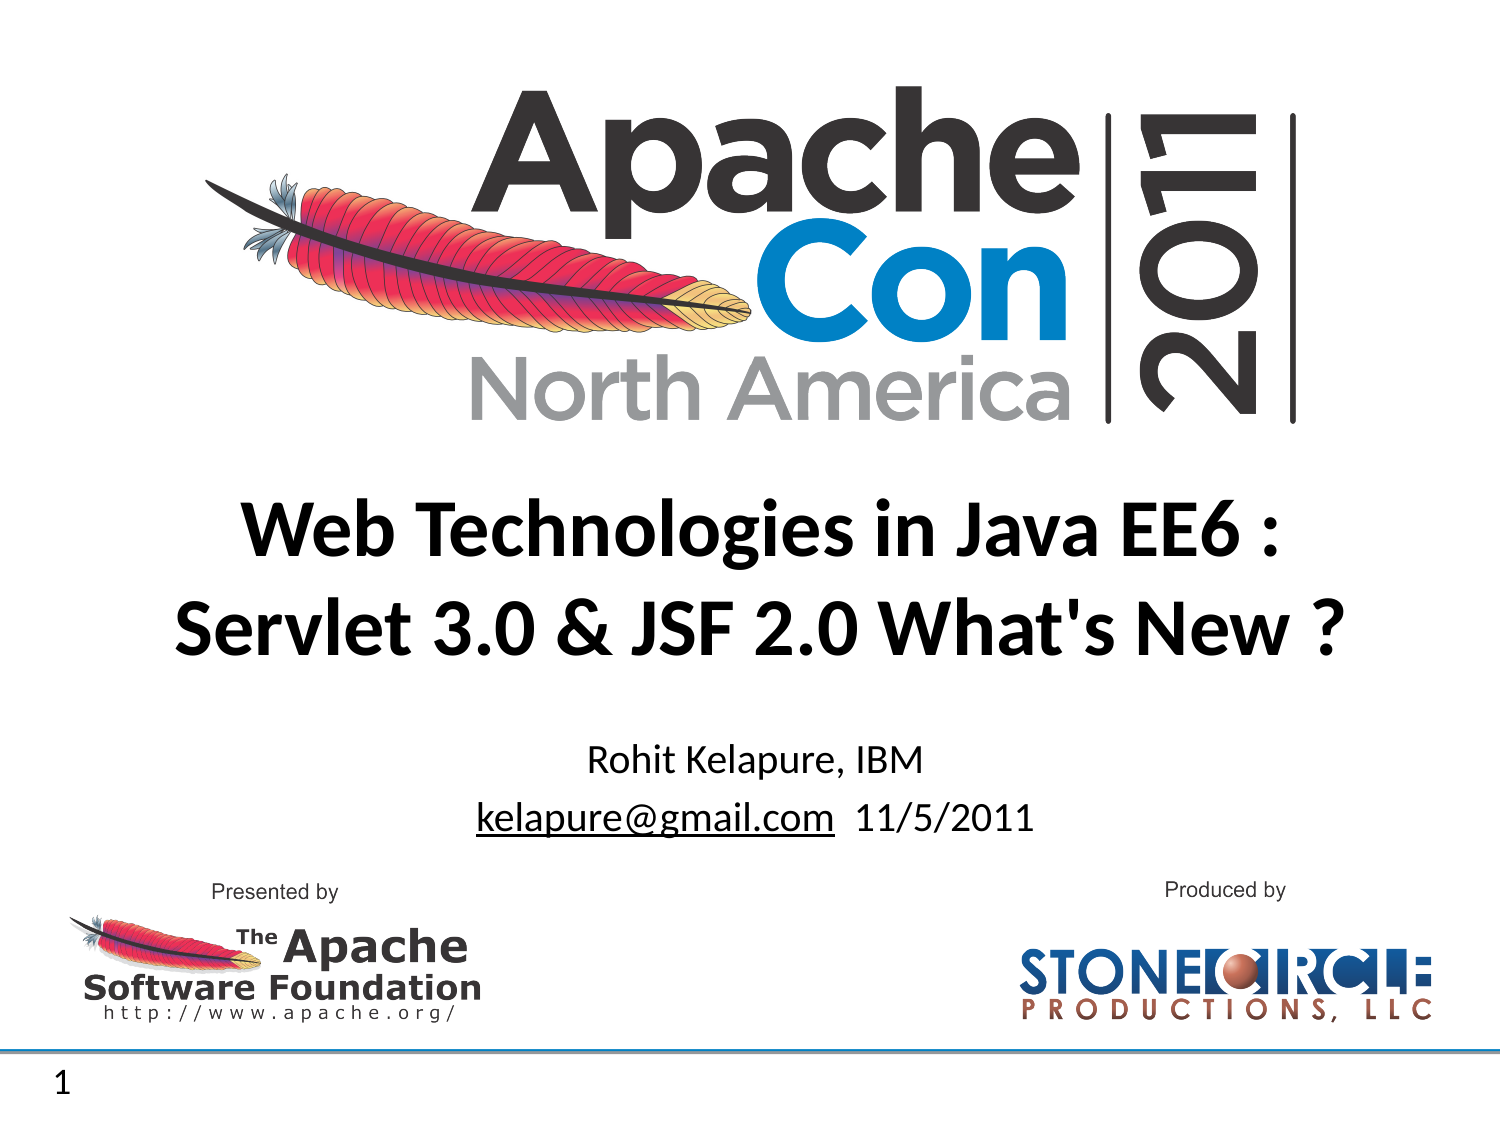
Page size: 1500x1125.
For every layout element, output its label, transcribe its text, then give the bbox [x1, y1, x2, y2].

picture [0, 0, 1500, 1049]
title Web Technologies in Java EE6 : Servlet 3.0 & JSF 2.0 What's New ? [111, 431, 1413, 813]
picture [0, 1052, 1500, 1125]
subtitle Rohit Kelapure, IBM kelapure@gmail.com 11/5/2011 [118, 724, 1394, 887]
